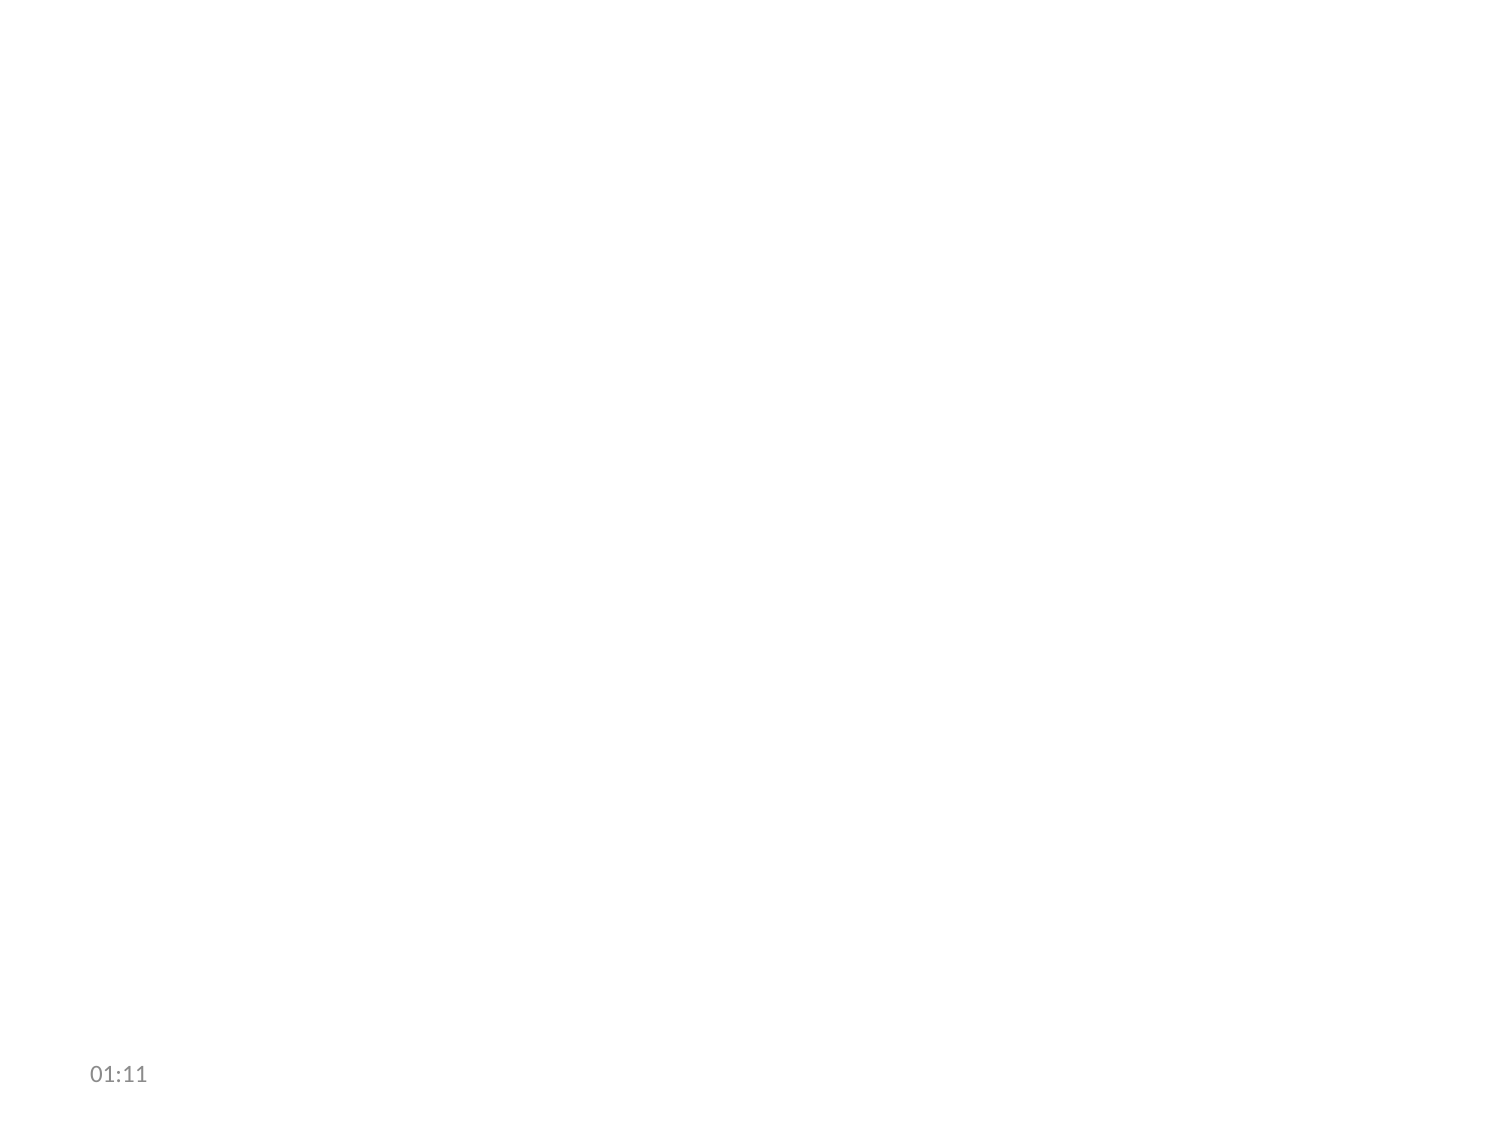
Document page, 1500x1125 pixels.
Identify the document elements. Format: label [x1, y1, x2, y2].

slide_number [75, 1042, 425, 1103]
